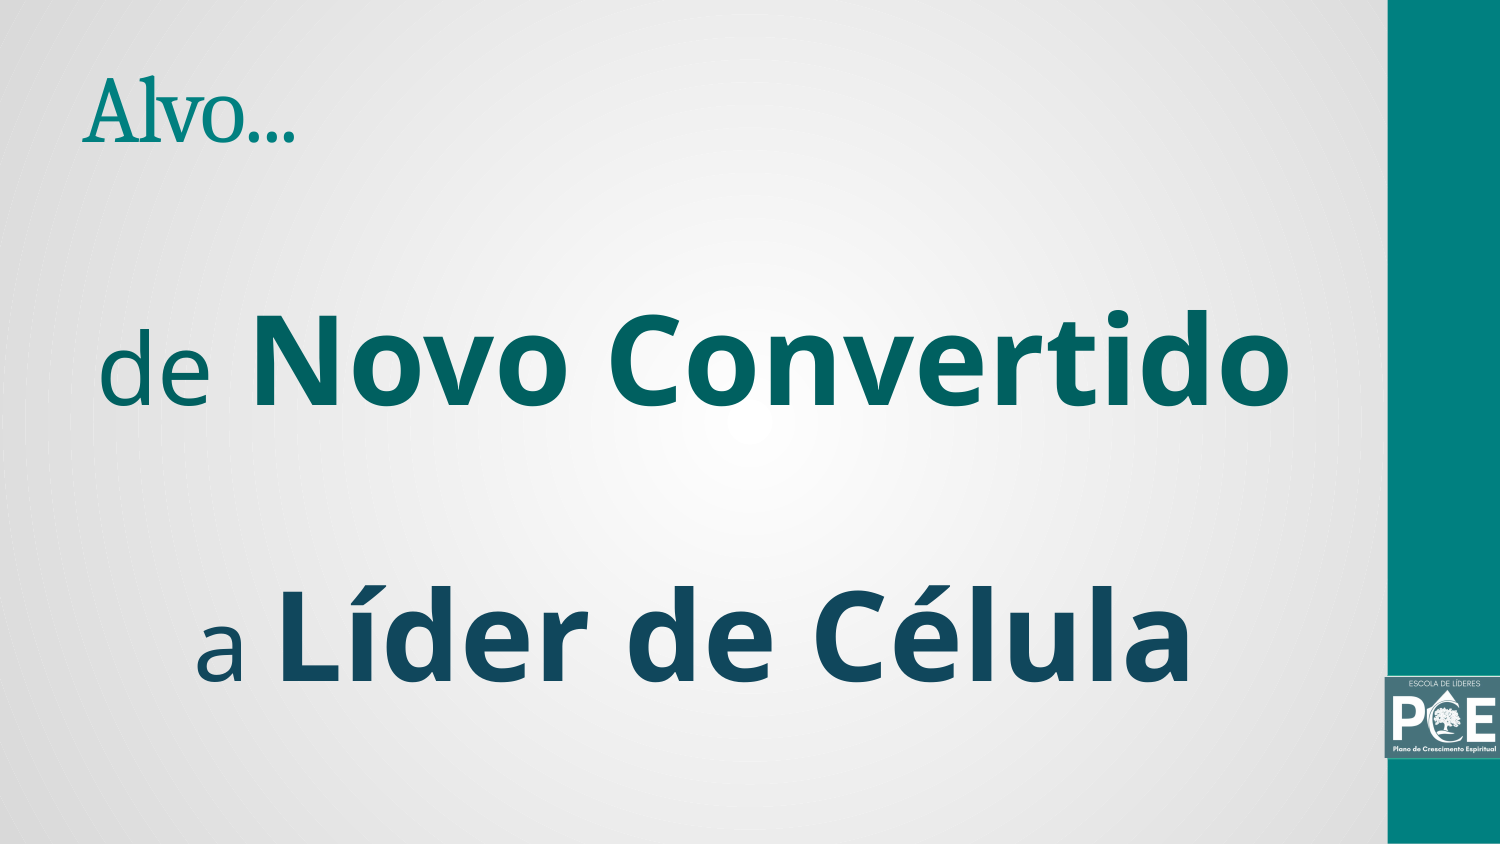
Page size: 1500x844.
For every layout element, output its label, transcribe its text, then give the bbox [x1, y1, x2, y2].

title Alvo... [74, 33, 1326, 175]
text_box de Novo Convertido [88, 272, 1303, 438]
picture [1384, 676, 1500, 758]
text_box a Líder de Célula [185, 548, 1206, 714]
